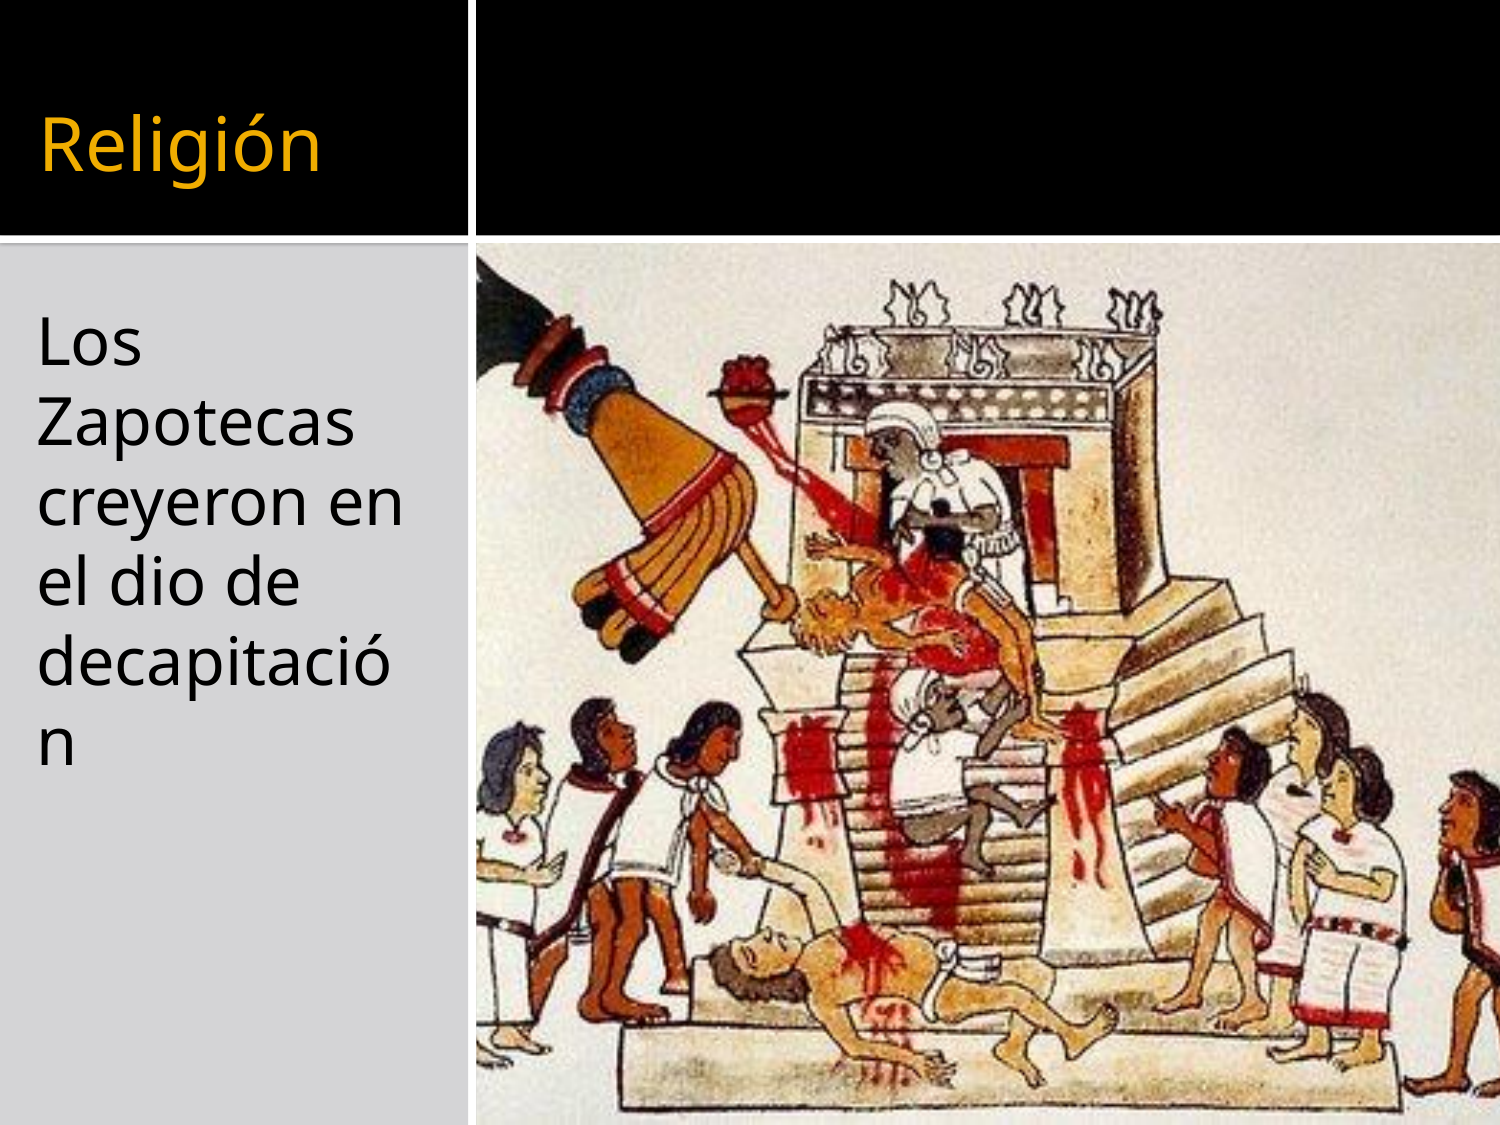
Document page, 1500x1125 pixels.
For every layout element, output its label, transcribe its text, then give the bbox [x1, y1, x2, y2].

title Religión [26, 25, 442, 186]
picture [476, 243, 1500, 1125]
list Los Zapotecas creyeron en el dio de decapitación [26, 283, 432, 1034]
